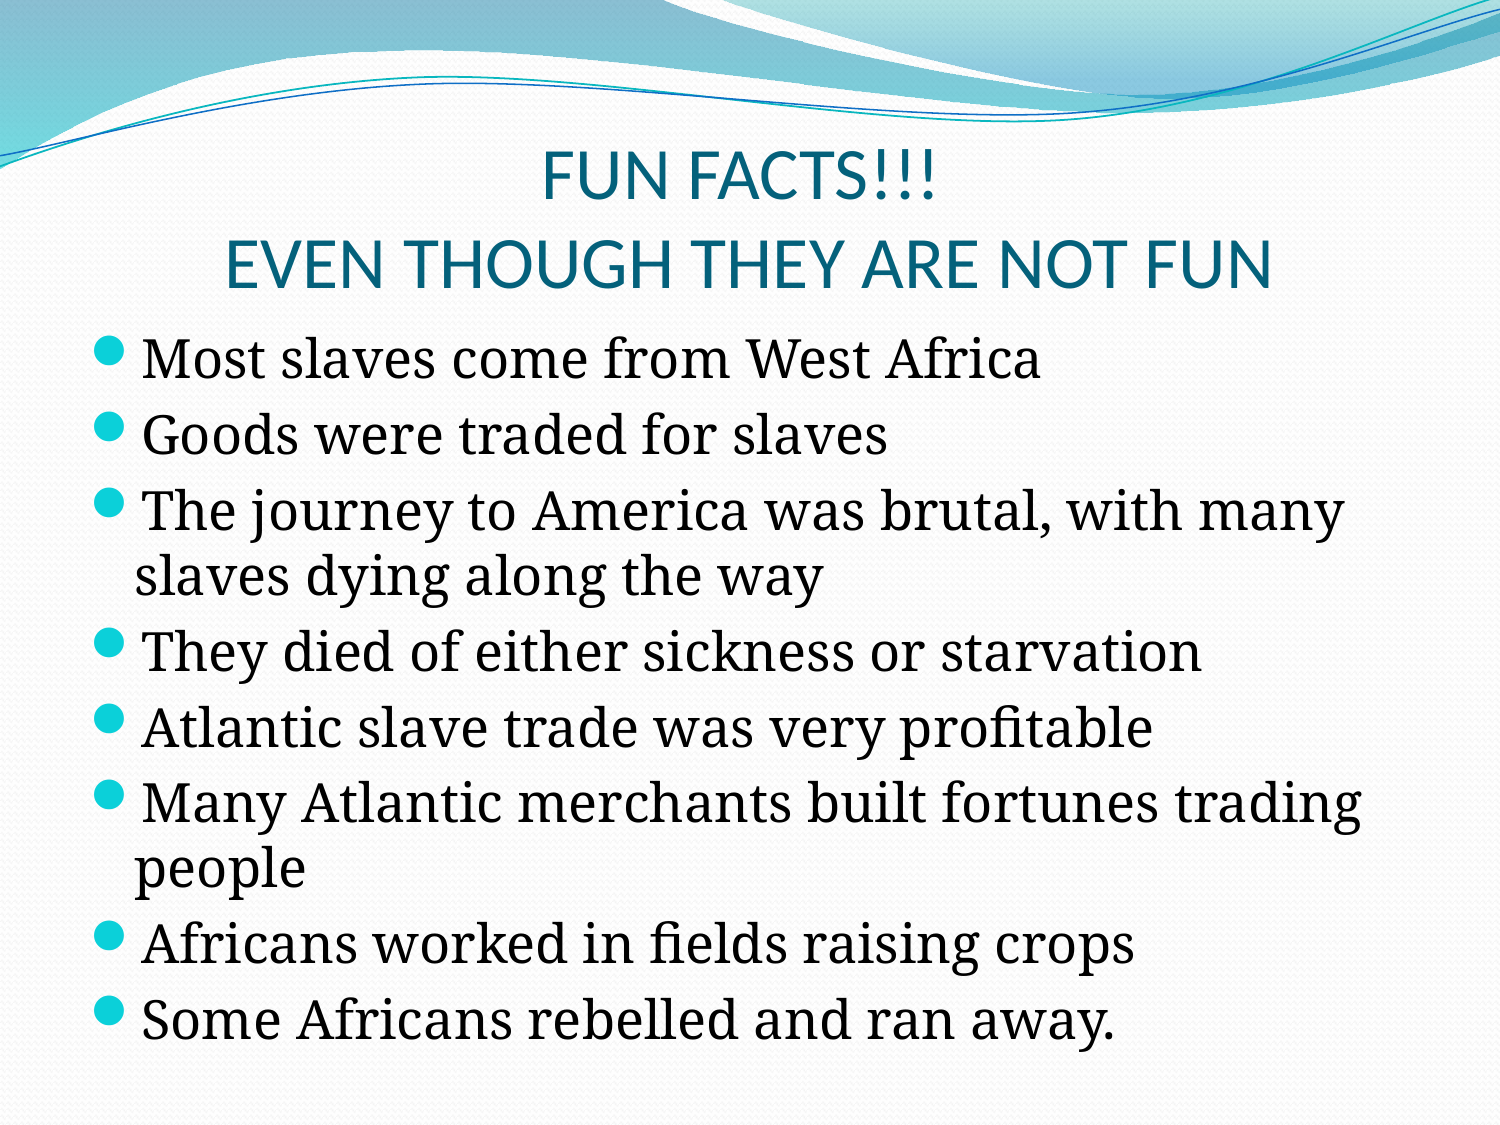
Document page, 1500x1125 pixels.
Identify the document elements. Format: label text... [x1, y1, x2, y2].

list Most slaves come from West Africa Goods were traded for slaves The journey to America was brutal, with many slaves dying along the way They died of either sickness or starvation Atlantic slave trade was very profitable Many Atlantic merchants built fortunes trading people Africans worked in fields raising crops Some Africans rebelled and ran away. [75, 317, 1425, 1038]
title FUN FACTS!!! EVEN THOUGH THEY ARE NOT FUN [75, 115, 1425, 303]
